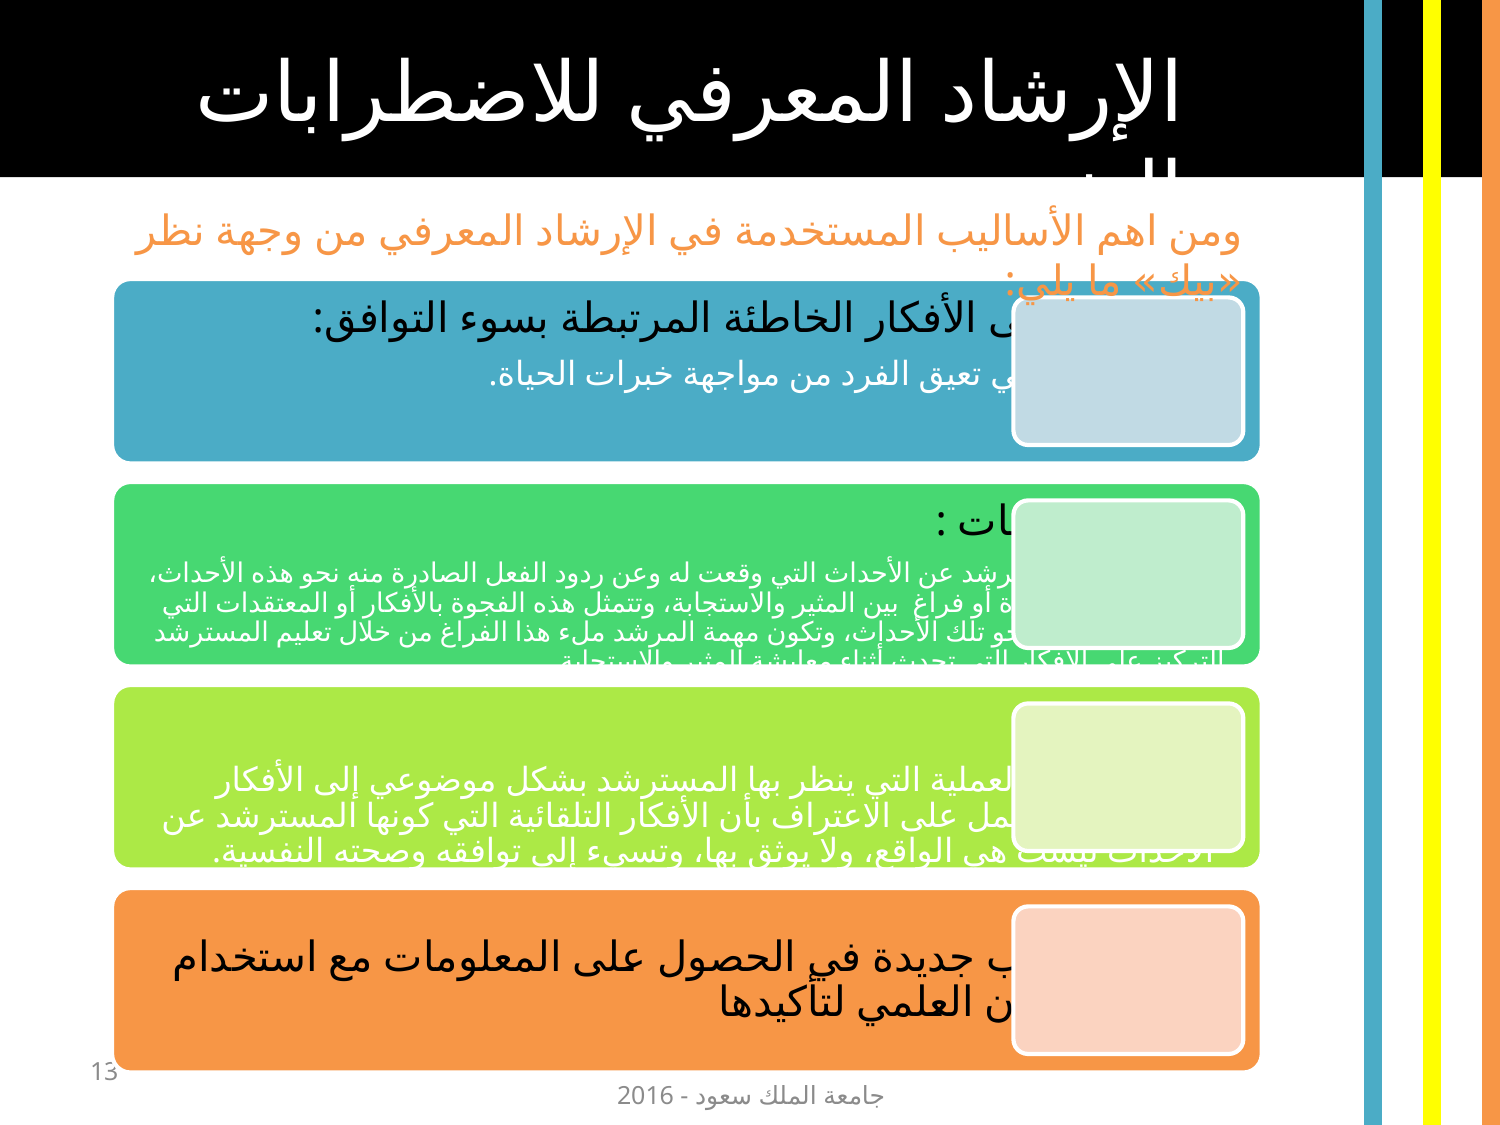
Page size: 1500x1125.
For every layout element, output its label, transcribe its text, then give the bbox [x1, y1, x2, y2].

text_box [1443, 0, 1480, 179]
footer جامعة الملك سعود - 2016 [513, 1081, 989, 1125]
text_box [1421, 0, 1443, 1125]
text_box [111, 278, 1262, 1074]
text_box [1384, 0, 1421, 179]
slide_number 13 [75, 1042, 425, 1103]
text_box ومن اهم الأساليب المستخدمة في الإرشاد المعرفي من وجهة نظر «بيك» ما يلي: [100, 196, 1258, 311]
text_box [1480, 0, 1500, 1125]
text_box [1362, 0, 1384, 1125]
text_box [0, 0, 1362, 179]
text_box الإرشاد المعرفي للاضطرابات النفسية [0, 30, 1199, 246]
